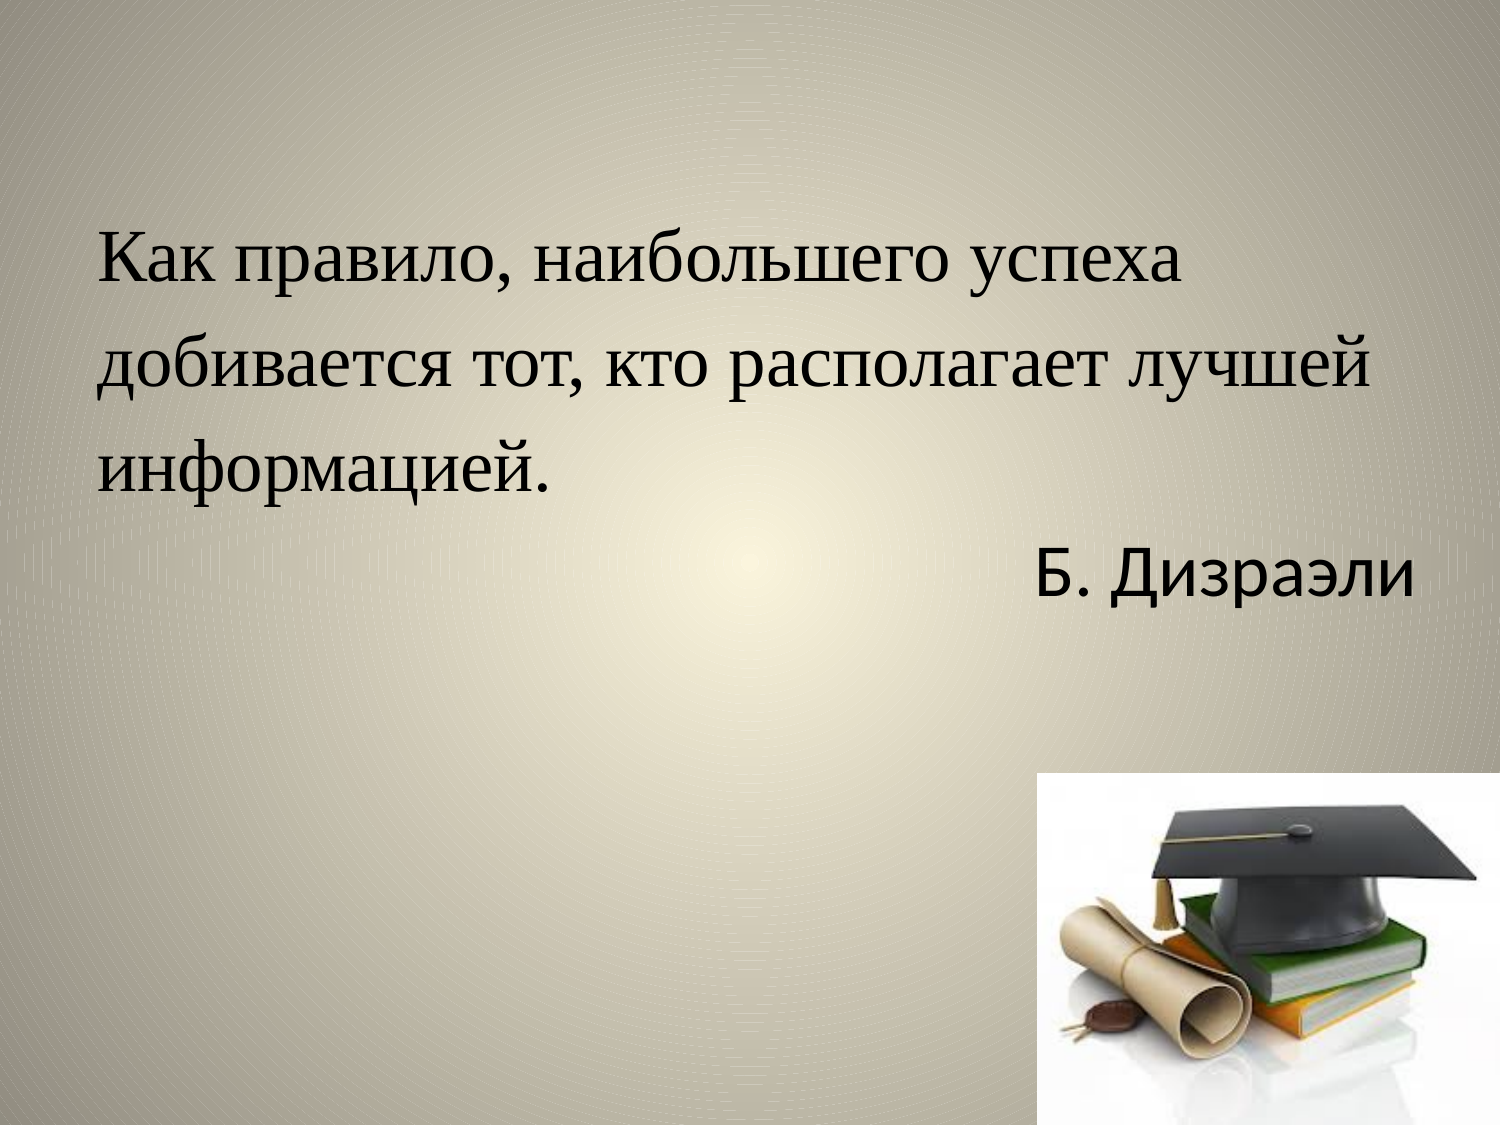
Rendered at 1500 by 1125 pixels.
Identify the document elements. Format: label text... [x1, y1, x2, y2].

picture [1036, 773, 1500, 1125]
list Как правило, наибольшего успеха добивается тот, кто располагает лучшей информацией. Б. Дизраэли [81, 93, 1433, 934]
